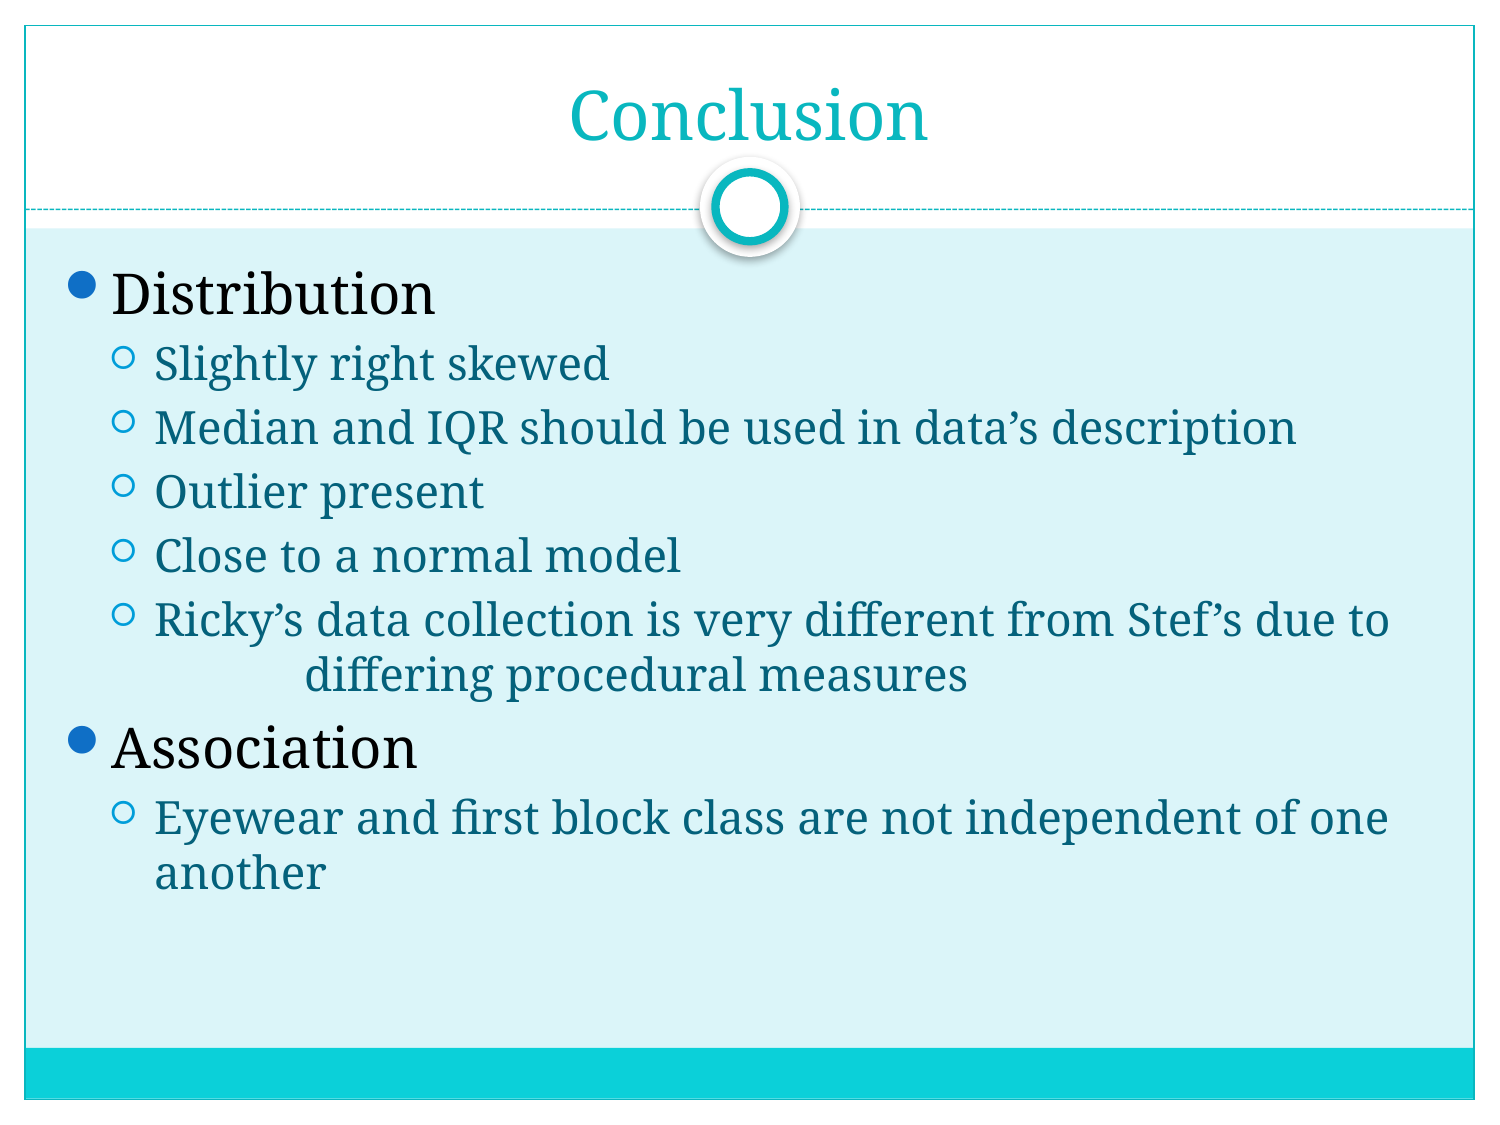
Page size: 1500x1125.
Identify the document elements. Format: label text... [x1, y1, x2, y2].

list Distribution Slightly right skewed Median and IQR should be used in data’s description Outlier present Close to a normal model Ricky’s data collection is very different from Stef’s due to differing procedural measures Association Eyewear and first block class are not independent of one another [49, 250, 1445, 1001]
title Conclusion [49, 37, 1450, 162]
